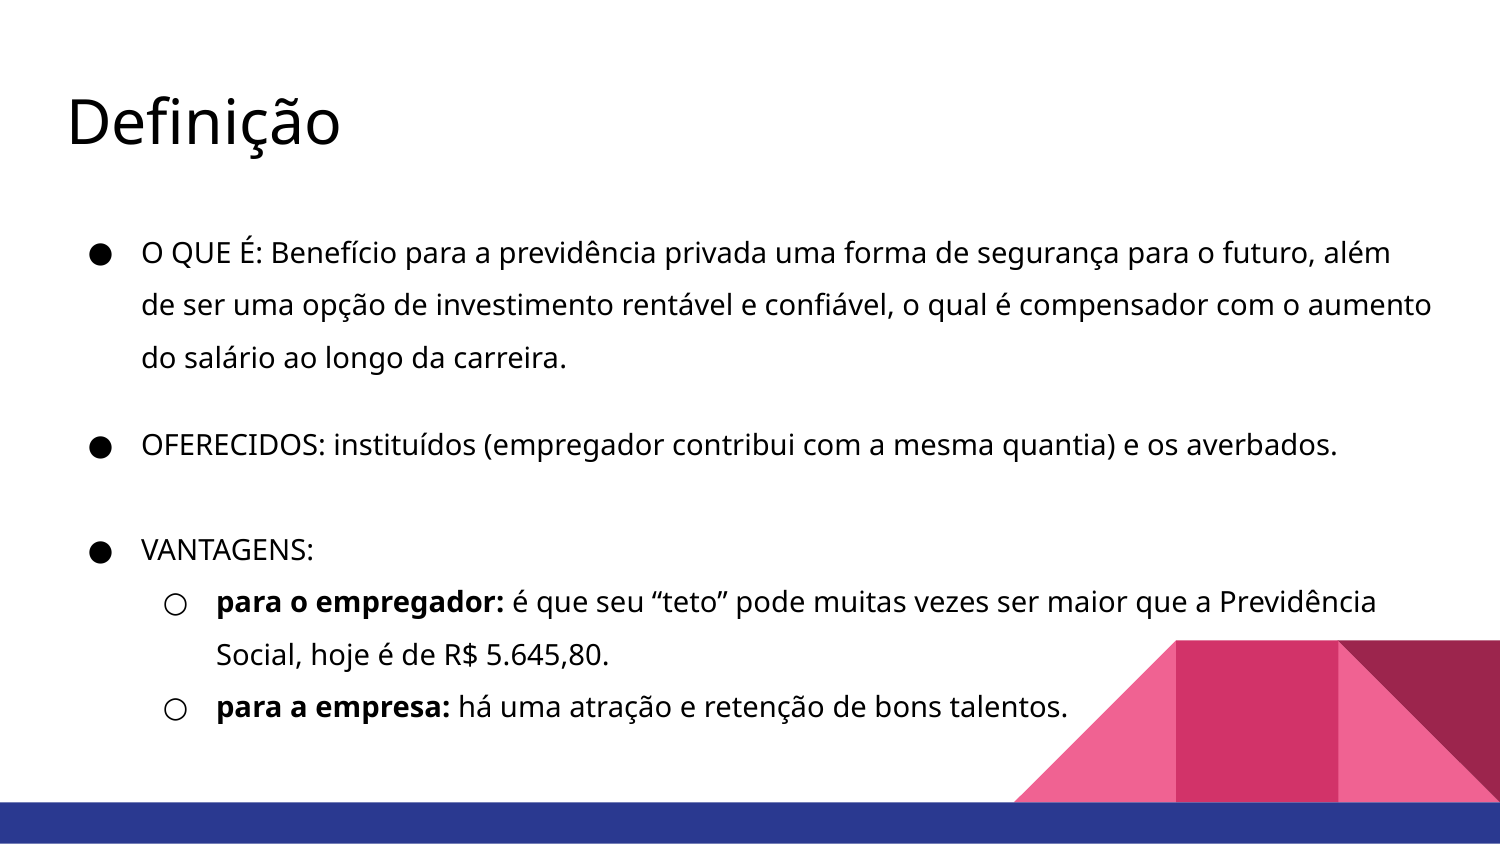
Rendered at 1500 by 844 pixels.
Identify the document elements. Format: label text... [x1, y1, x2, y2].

list O QUE É: Benefício para a previdência privada uma forma de segurança para o futuro, além de ser uma opção de investimento rentável e confiável, o qual é compensador com o aumento do salário ao longo da carreira. OFERECIDOS: instituídos (empregador contribui com a mesma quantia) e os averbados. VANTAGENS: para o empregador: é que seu “teto” pode muitas vezes ser maior que a Previdência Social, hoje é de R$ 5.645,80. para a empresa: há uma atração e retenção de bons talentos. [51, 201, 1449, 790]
title Definição [51, 67, 1449, 167]
